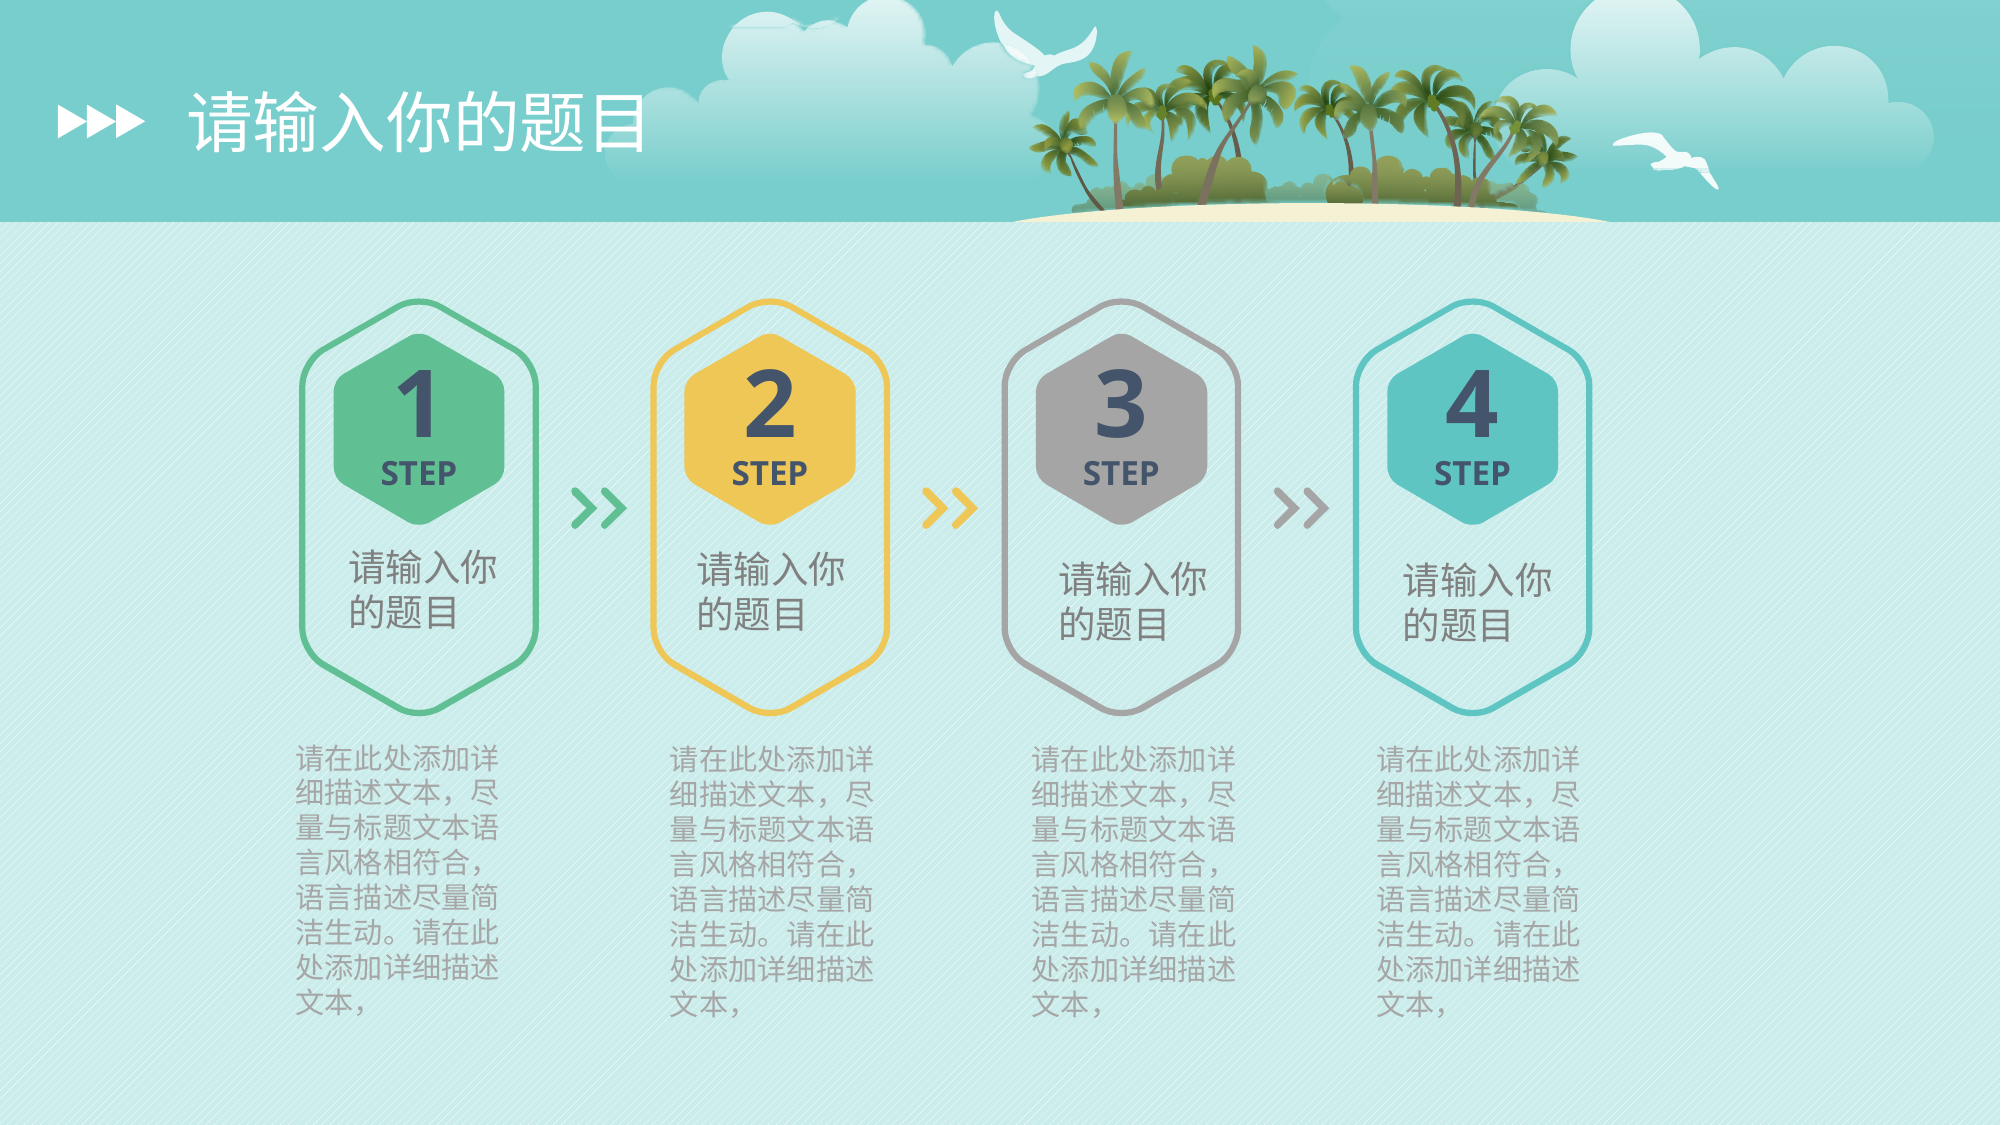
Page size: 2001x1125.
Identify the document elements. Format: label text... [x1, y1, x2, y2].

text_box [1001, 298, 1265, 717]
text_box 请在此处添加详细描述文本，尽量与标题文本语言风格相符合，语言描述尽量简洁生动。请在此处添加详细描述文本， [1016, 734, 1270, 1029]
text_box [1352, 298, 1593, 717]
text_box 请在此处添加详细描述文本，尽量与标题文本语言风格相符合，语言描述尽量简洁生动。请在此处添加详细描述文本， [280, 732, 533, 1027]
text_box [299, 298, 563, 717]
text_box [571, 486, 628, 530]
text_box 请在此处添加详细描述文本，尽量与标题文本语言风格相符合，语言描述尽量简洁生动。请在此处添加详细描述文本， [1361, 734, 1614, 1029]
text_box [921, 486, 979, 530]
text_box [1273, 486, 1330, 530]
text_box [650, 298, 914, 717]
text_box 请在此处添加详细描述文本，尽量与标题文本语言风格相符合，语言描述尽量简洁生动。请在此处添加详细描述文本， [655, 734, 908, 1029]
